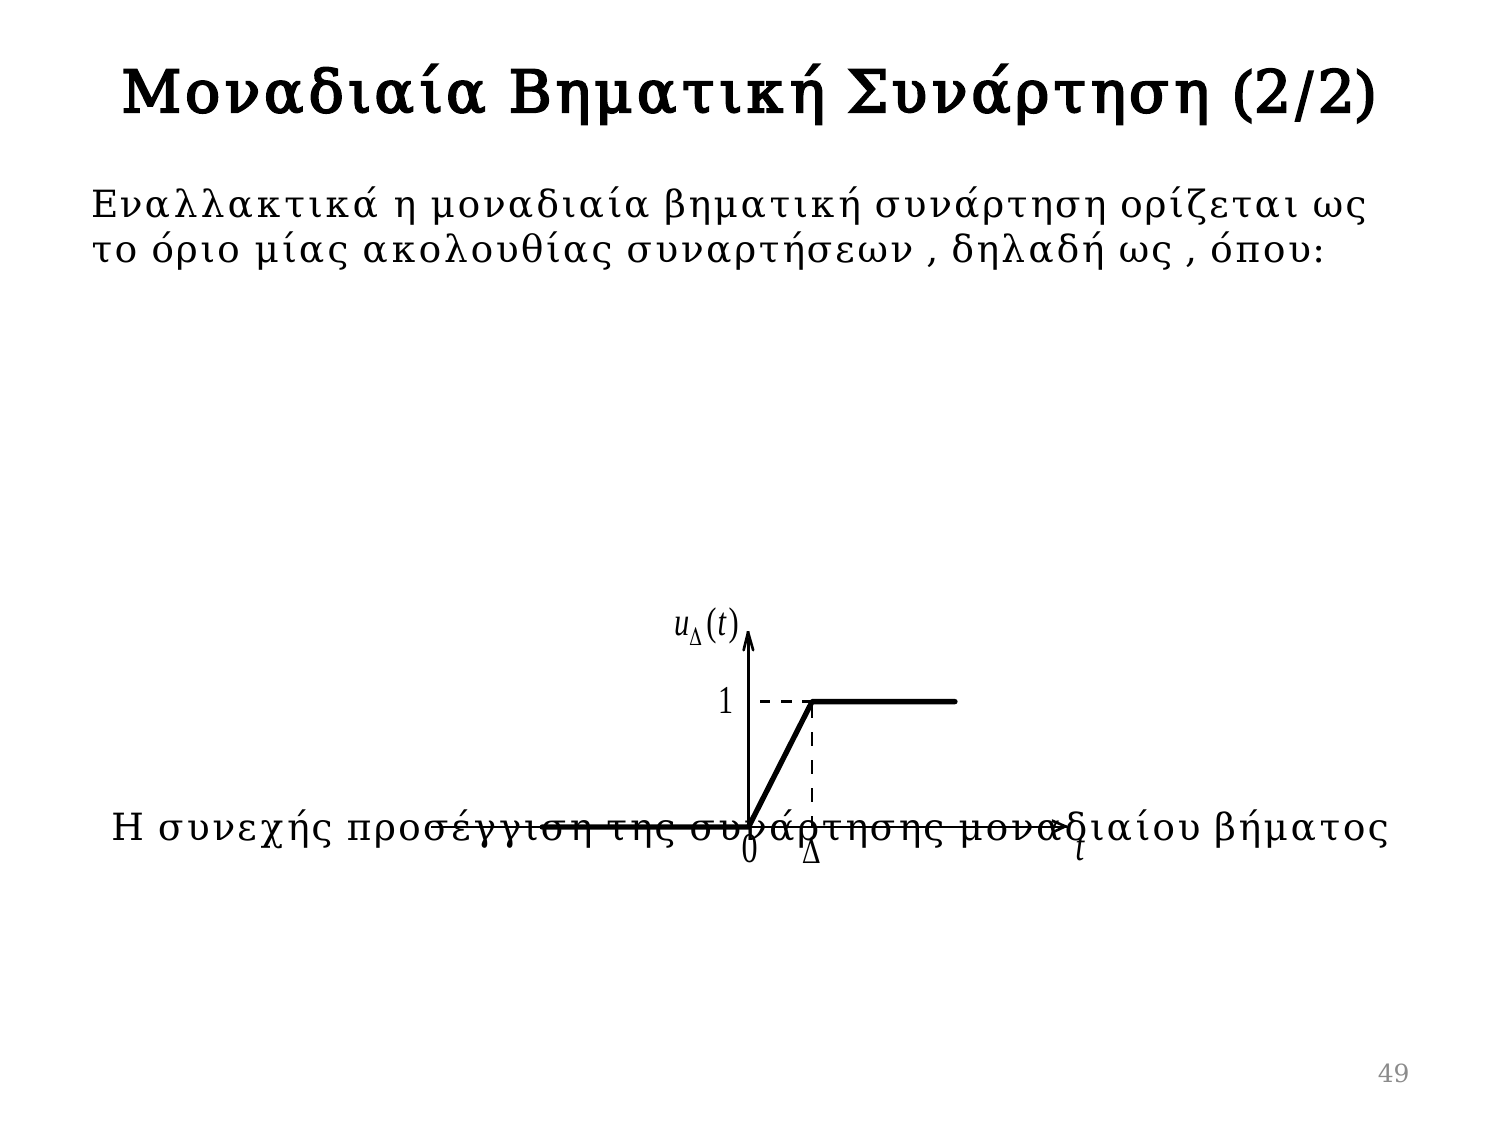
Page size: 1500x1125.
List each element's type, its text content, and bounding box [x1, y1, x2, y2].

slide_number 49 [1222, 1042, 1425, 1103]
title Μοναδιαία Βηματική Συνάρτηση (2/2) [75, 19, 1425, 159]
picture [430, 597, 1093, 870]
